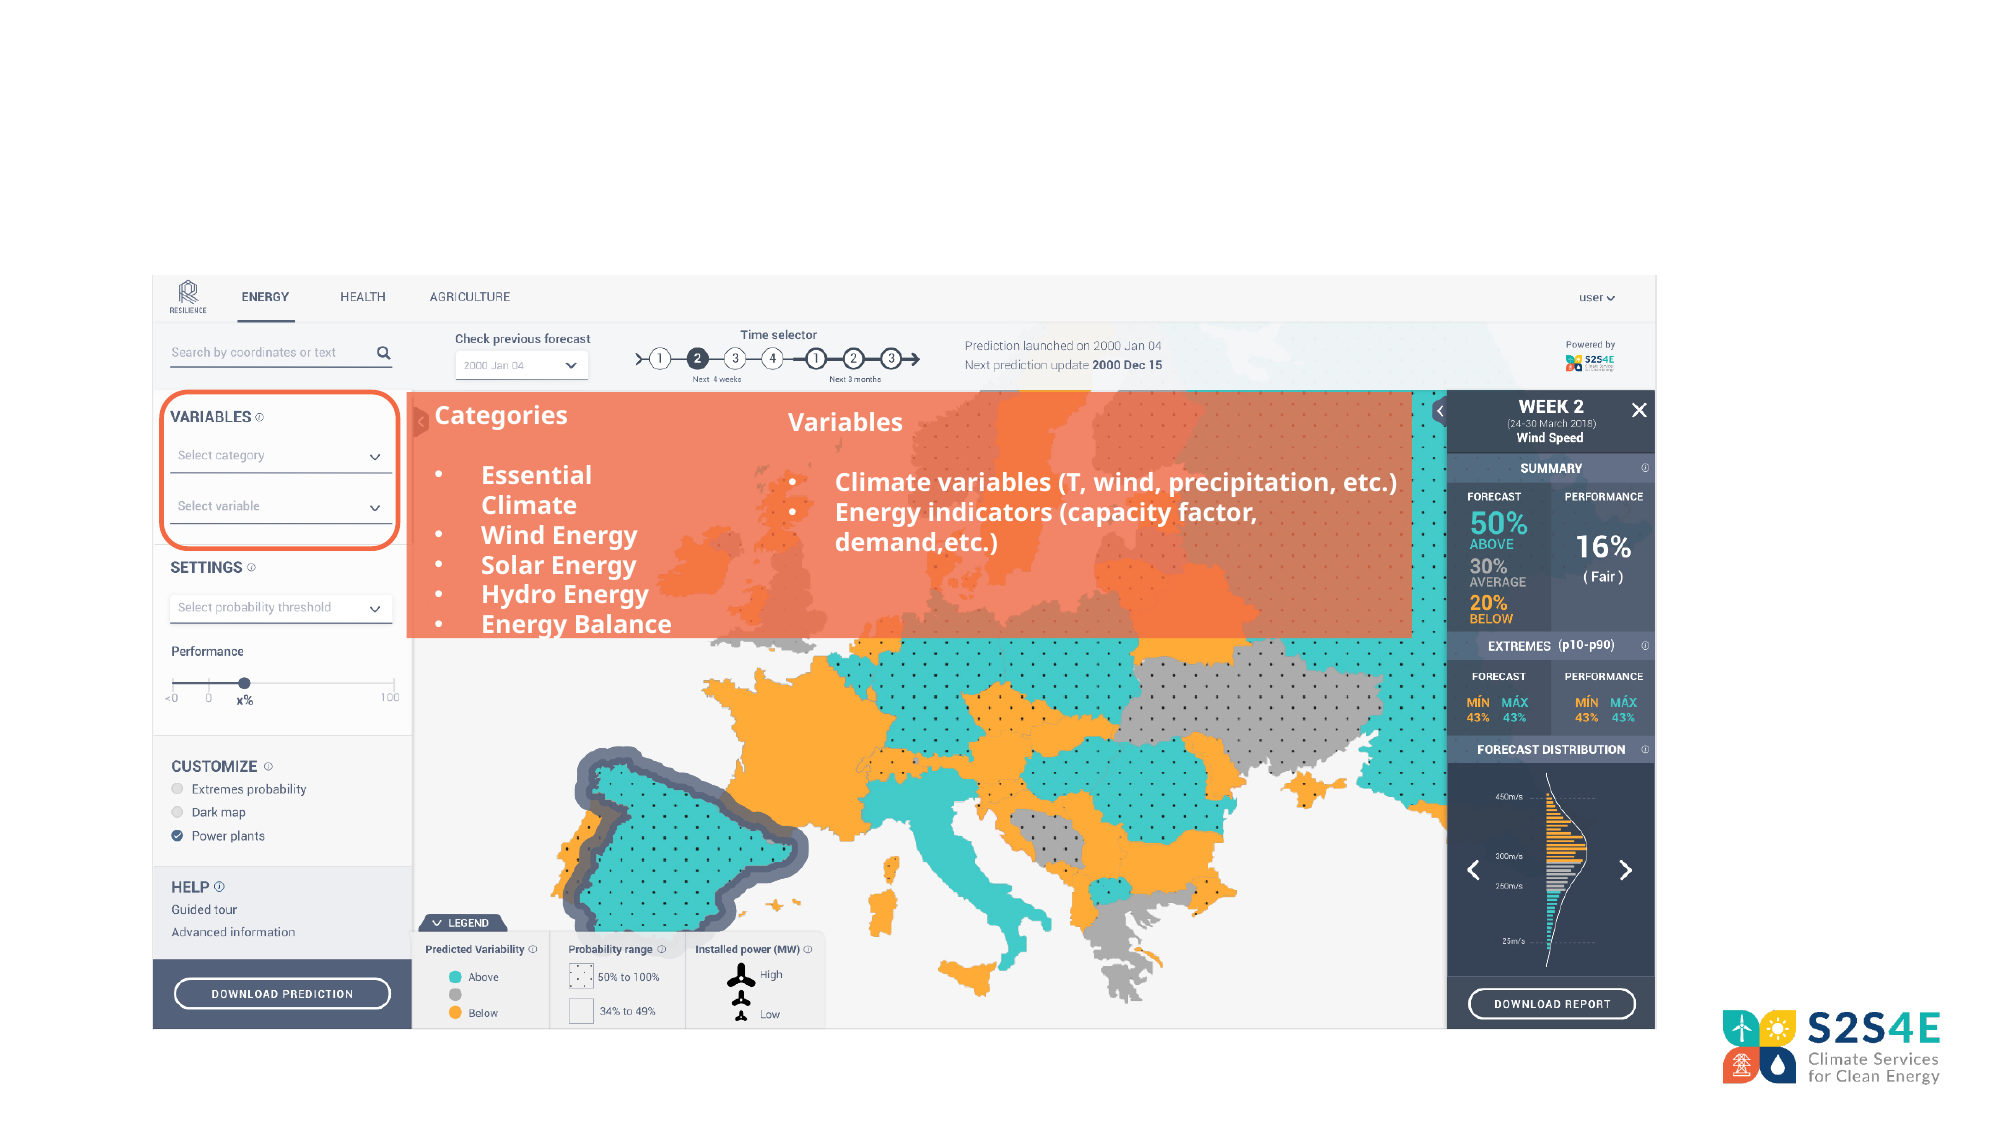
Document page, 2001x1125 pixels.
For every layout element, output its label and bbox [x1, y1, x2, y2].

picture [149, 275, 1659, 1030]
picture [1723, 1006, 1944, 1086]
